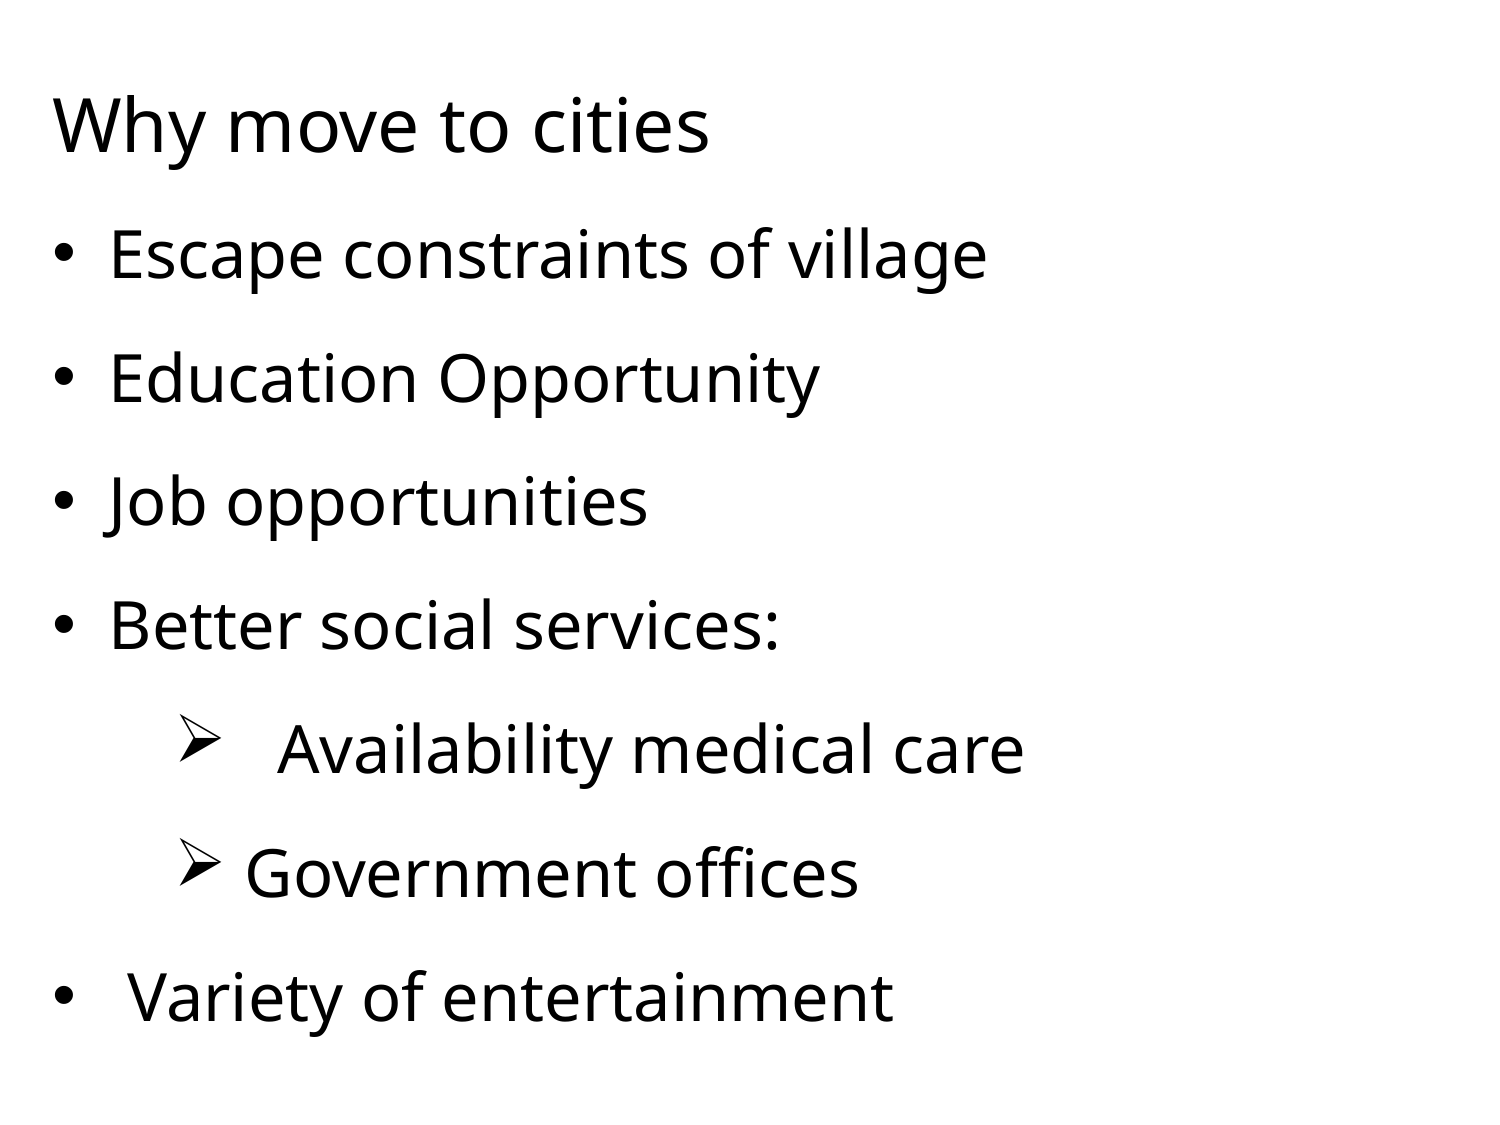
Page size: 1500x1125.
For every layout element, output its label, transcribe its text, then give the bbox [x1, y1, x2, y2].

text_box Why move to cities Escape constraints of village Education Opportunity Job opportunities Better social services: Availability medical care Government offices Variety of entertainment [37, 49, 1425, 1042]
